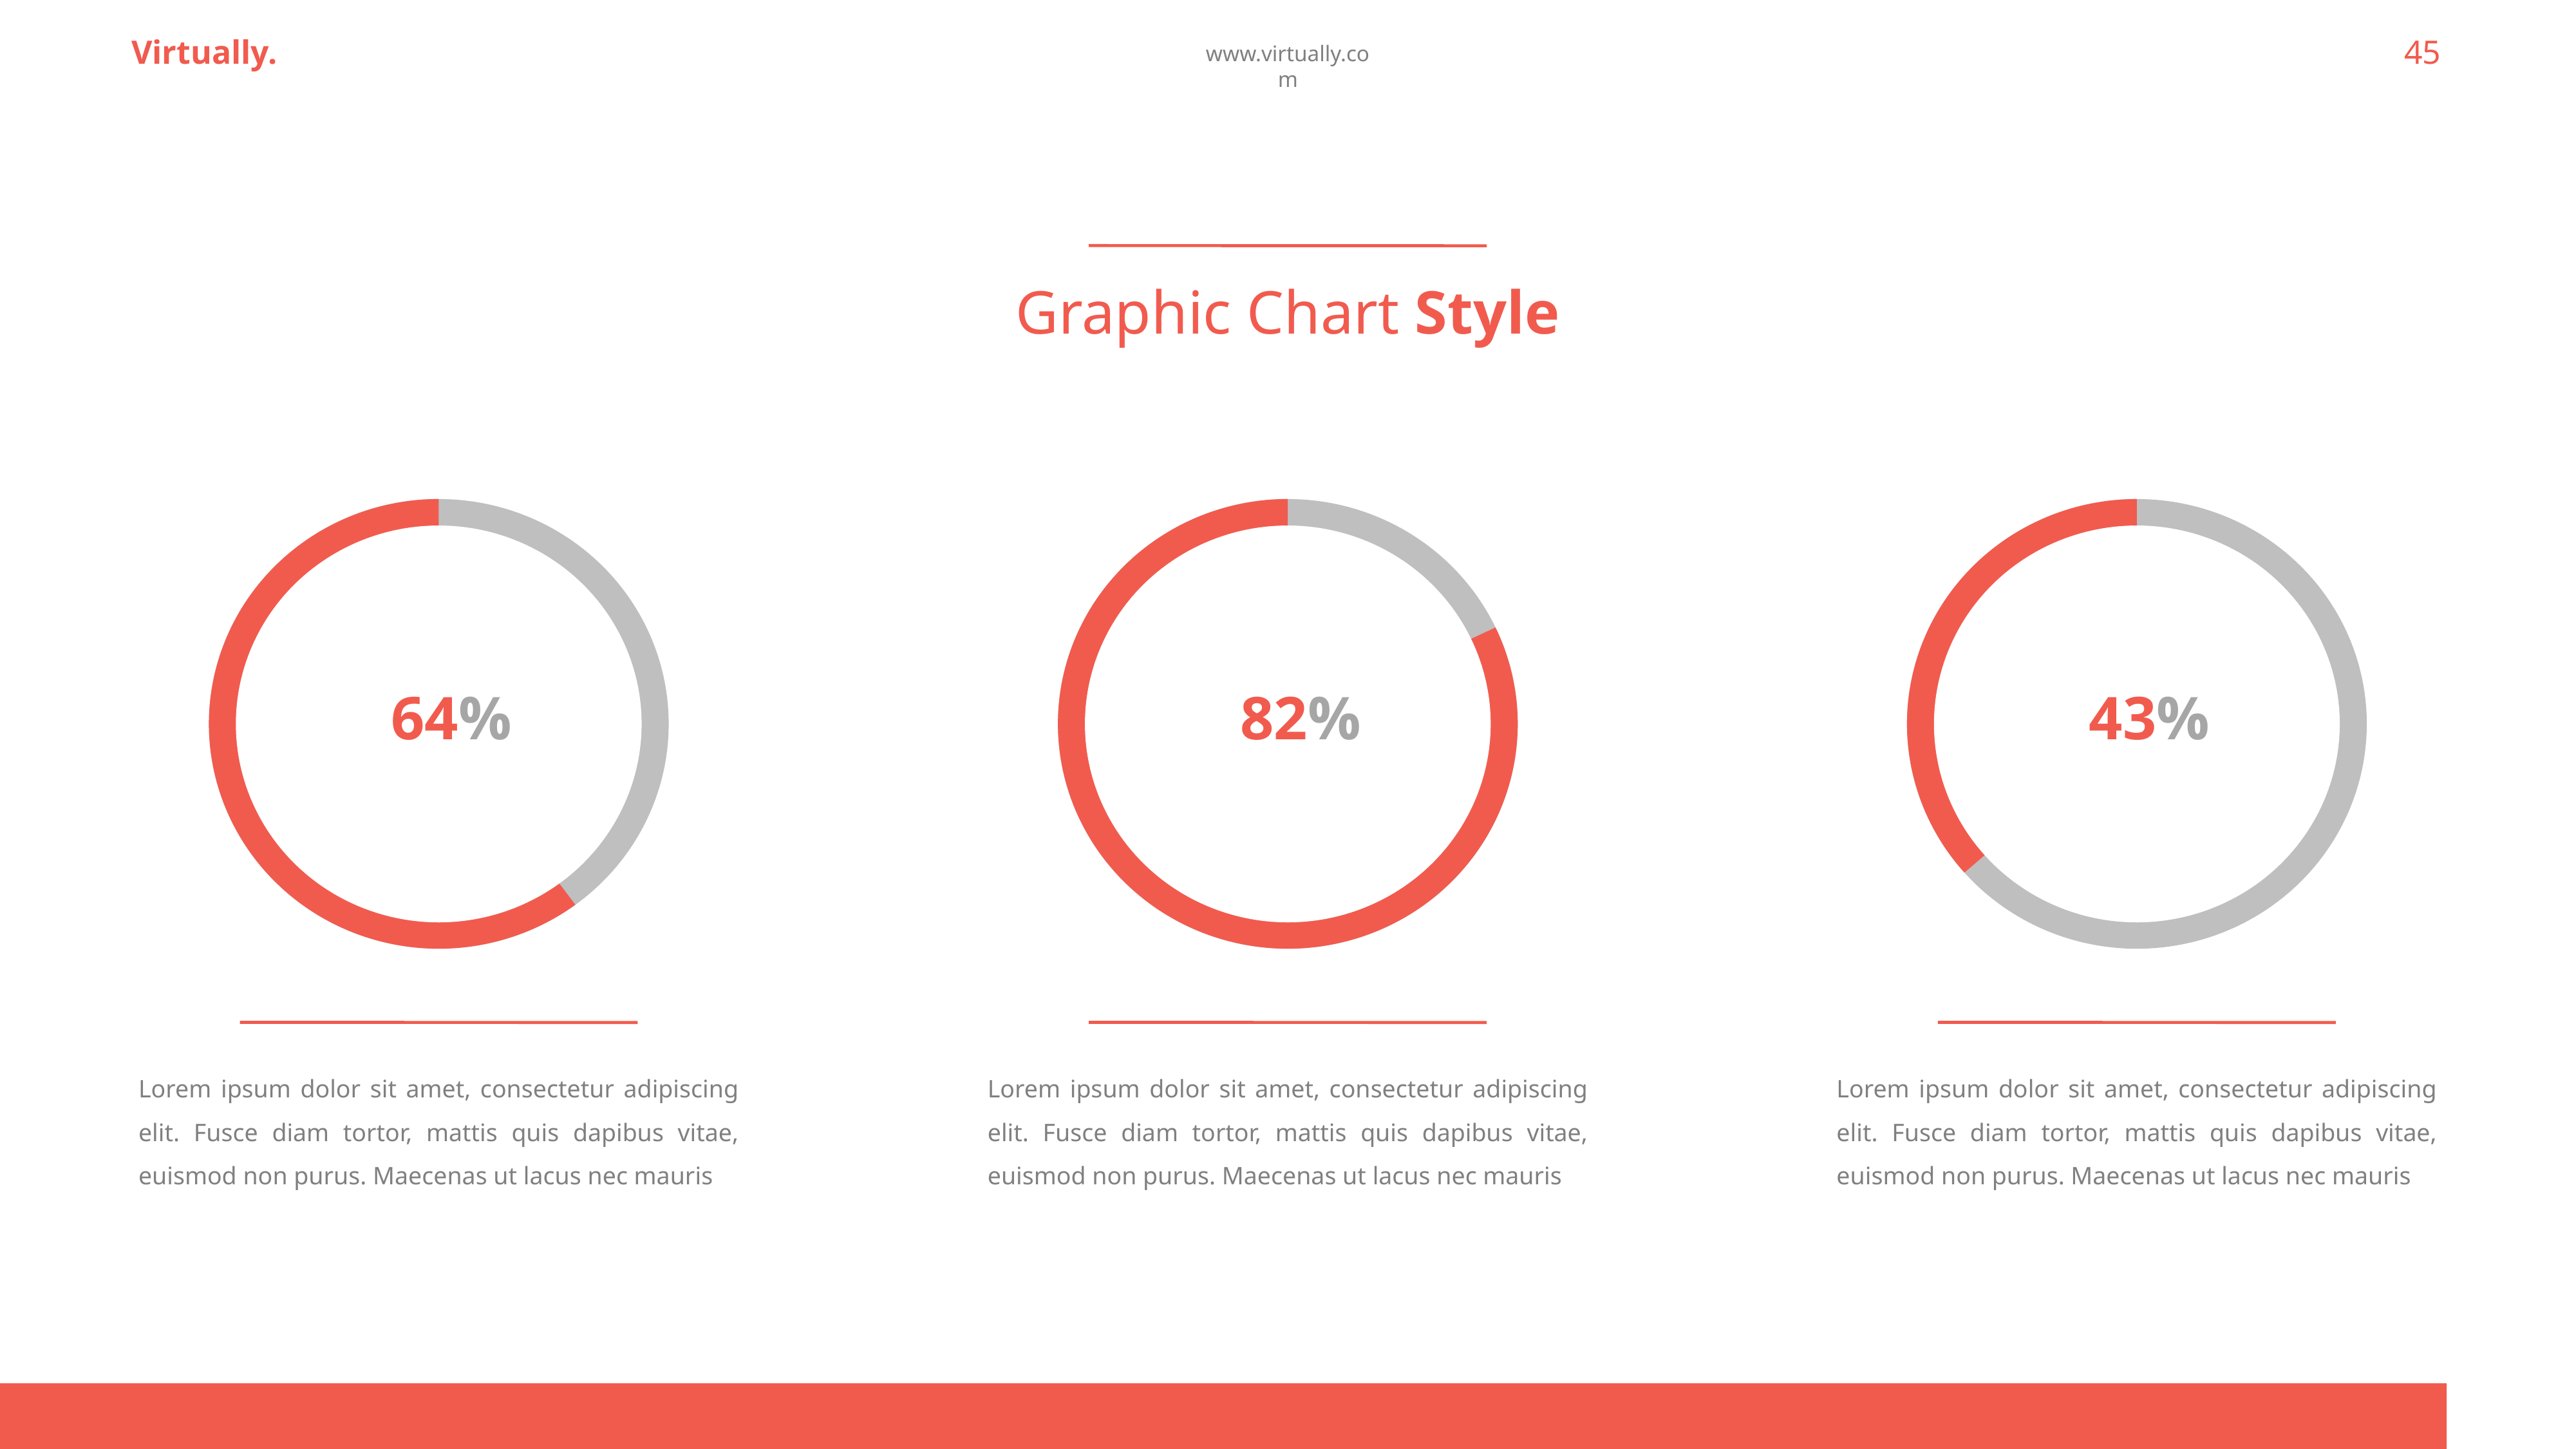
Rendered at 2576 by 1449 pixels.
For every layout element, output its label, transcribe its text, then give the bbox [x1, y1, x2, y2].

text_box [209, 498, 669, 949]
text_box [1906, 498, 2367, 949]
text_box Graphic Chart Style [1015, 274, 1560, 346]
text_box Lorem ipsum dolor sit amet, consectetur adipiscing elit. Fusce diam tortor, mattis quis dapibus vitae, euismod non purus. Maecenas ut lacus nec mauris [1827, 1054, 2447, 1208]
text_box [0, 1383, 2447, 1449]
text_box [1057, 498, 1518, 949]
text_box www.virtually.com [1187, 35, 1389, 97]
text_box 45 [2404, 32, 2441, 71]
text_box Lorem ipsum dolor sit amet, consectetur adipiscing elit. Fusce diam tortor, mattis quis dapibus vitae, euismod non purus. Maecenas ut lacus nec mauris [129, 1054, 749, 1208]
text_box Lorem ipsum dolor sit amet, consectetur adipiscing elit. Fusce diam tortor, mattis quis dapibus vitae, euismod non purus. Maecenas ut lacus nec mauris [977, 1054, 1598, 1208]
text_box Virtually. [131, 32, 277, 71]
